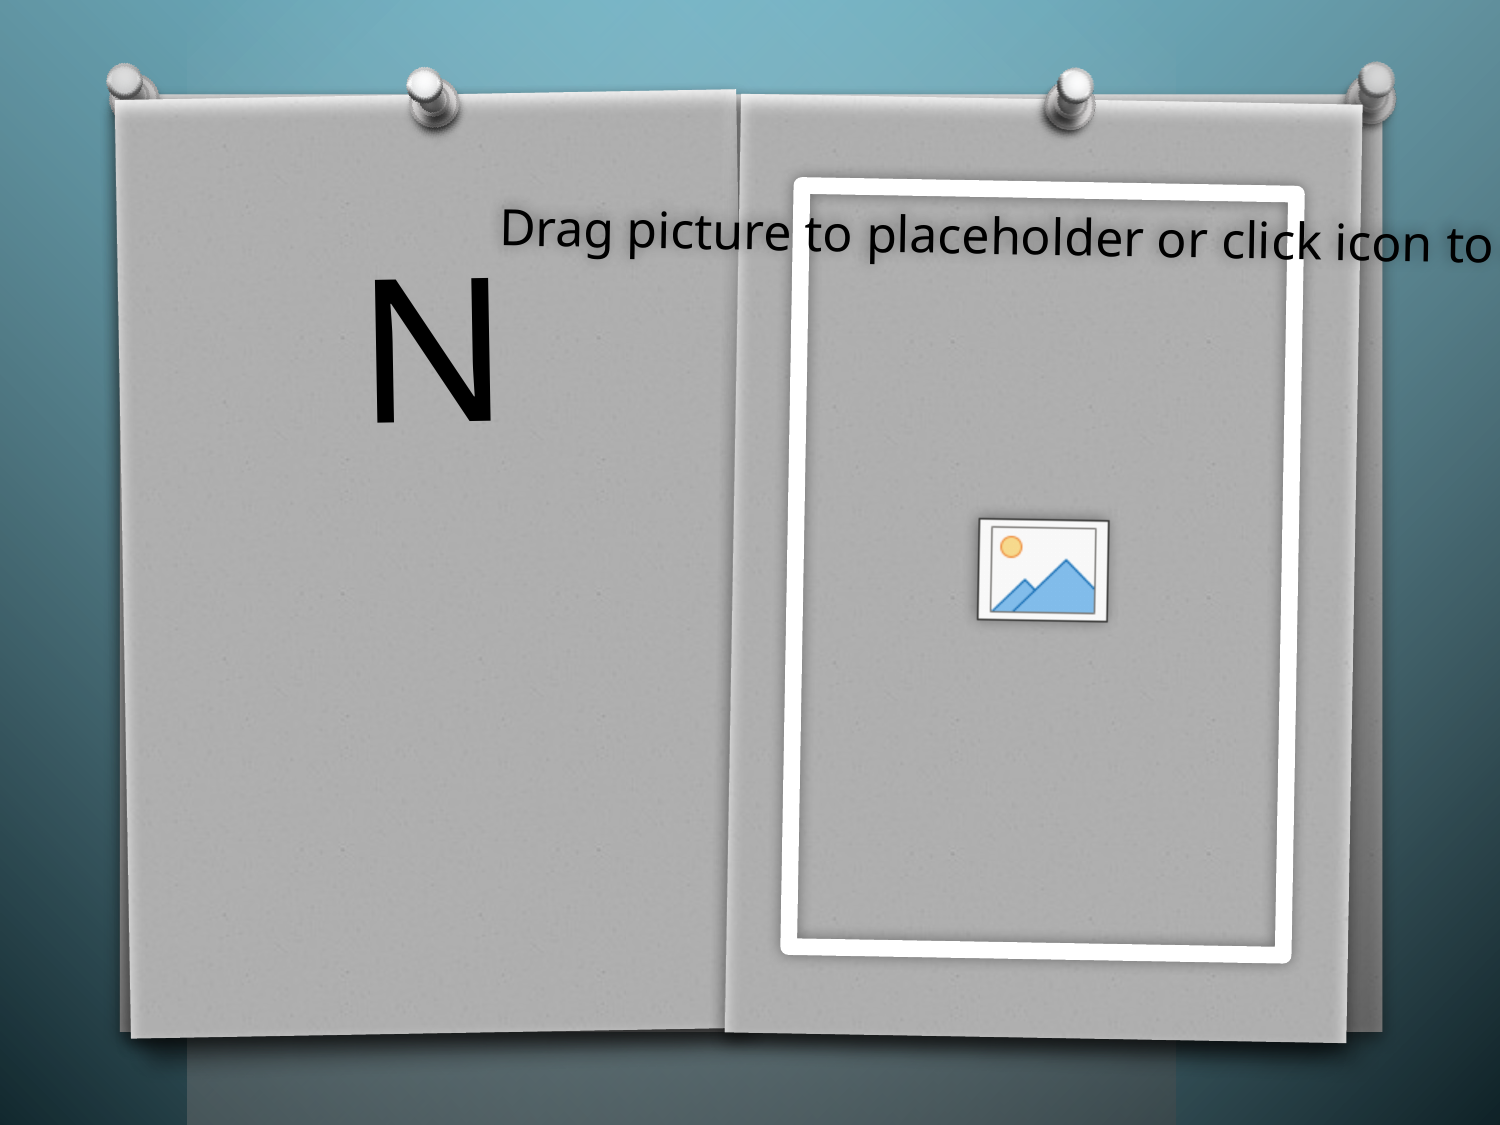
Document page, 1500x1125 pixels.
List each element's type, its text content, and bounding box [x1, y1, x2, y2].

picture [803, 197, 1282, 943]
picture [1016, 41, 1138, 162]
title N [179, 222, 687, 475]
picture [375, 33, 497, 157]
